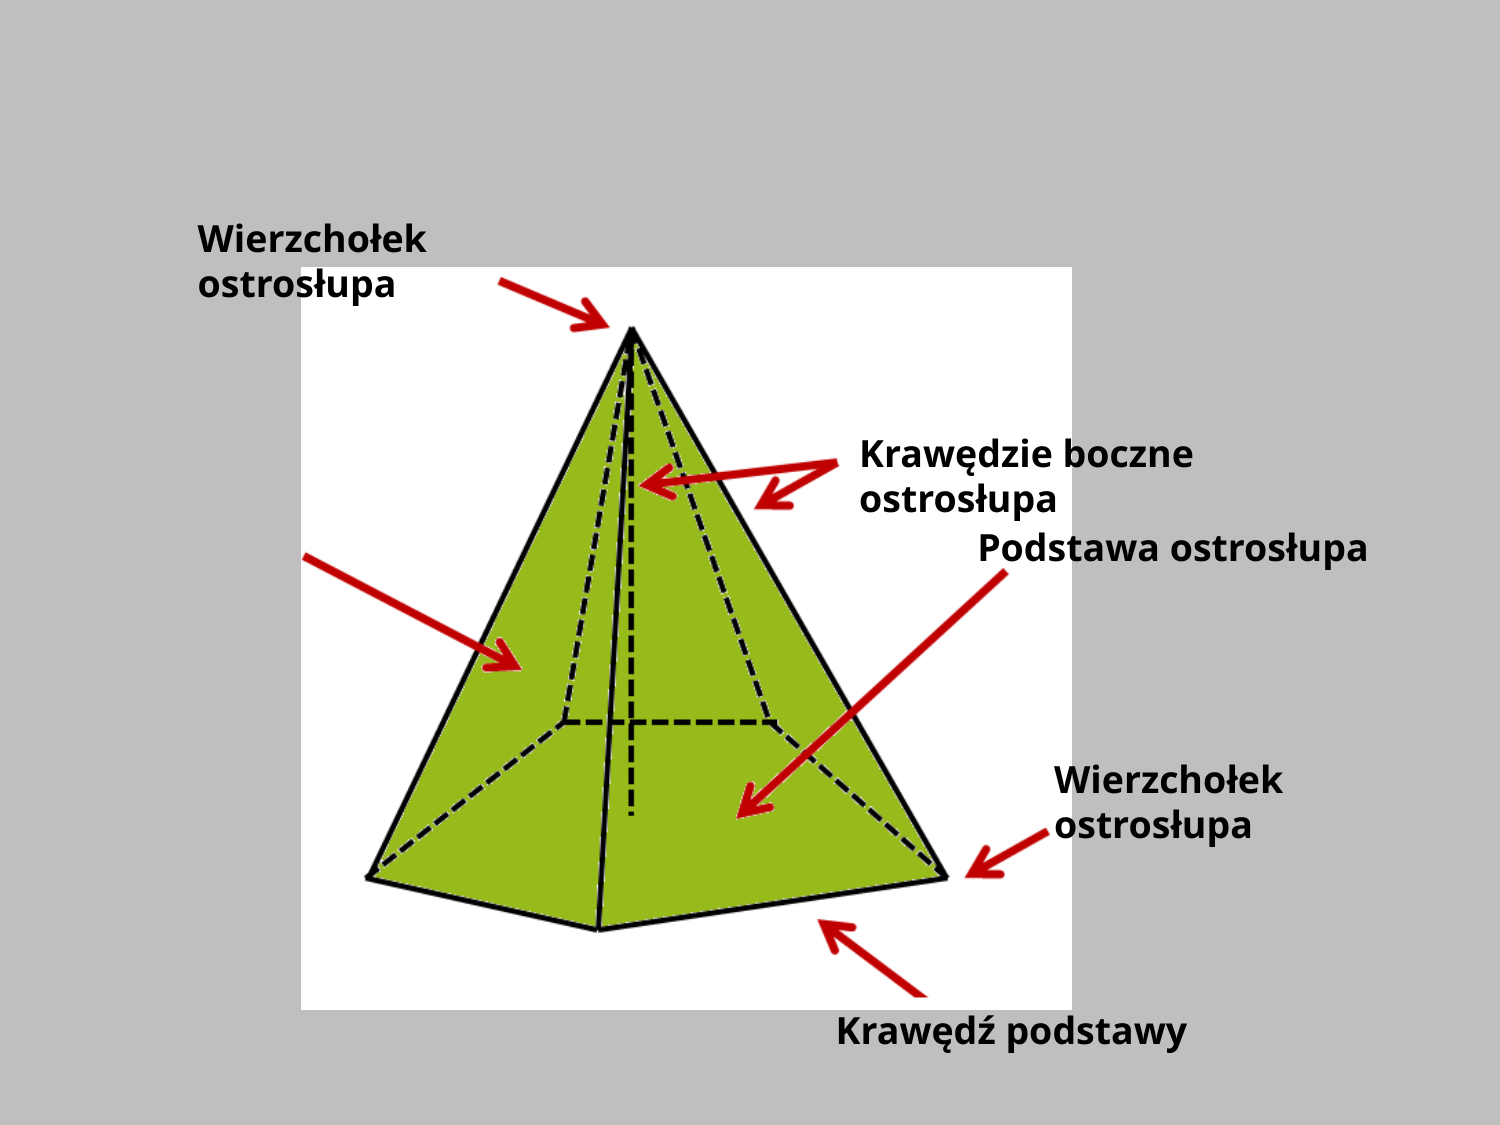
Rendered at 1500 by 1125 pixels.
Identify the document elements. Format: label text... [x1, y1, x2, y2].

text_box Podstawa ostrosłupa [1076, 516, 1400, 577]
text_box Wierzchołek ostrosłupa [183, 208, 621, 313]
text_box Wierzchołek ostrosłupa [1076, 748, 1477, 853]
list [300, 266, 1072, 1010]
text_box Krawędź podstawy [820, 999, 1258, 1060]
text_box Krawędzie boczne ostrosłupa [1076, 422, 1282, 516]
